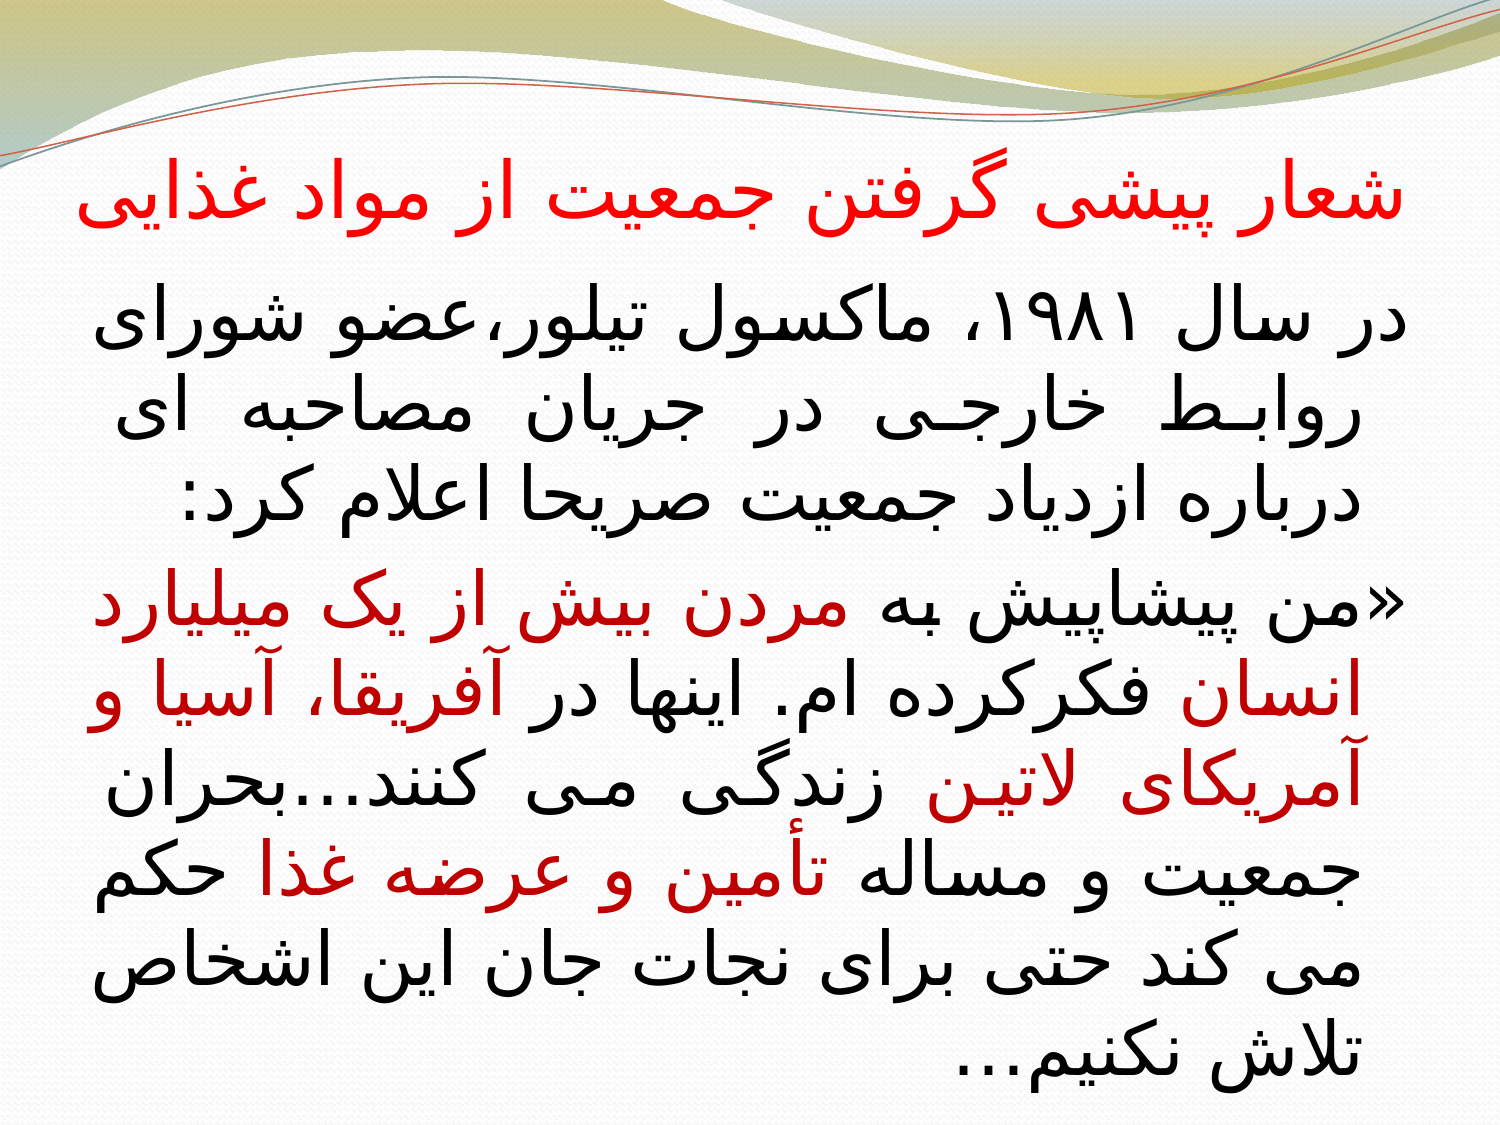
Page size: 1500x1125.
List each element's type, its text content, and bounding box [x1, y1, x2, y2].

title شعار پیشی گرفتن جمعیت از مواد غذایی [74, 115, 1426, 235]
list در سال ۱۹۸۱، ماکسول تیلور،عضو شورای روابط خارجی در جریان مصاحبه ای درباره ازدیاد جمعیت صریحا اعلام کرد: «من پیشاپیش به مردن بیش از یک میلیارد انسان فکرکرده ام. اینها در آفریقا، آسیا و آمریکای لاتین زندگی می کنند…بحران جمعیت و مساله تأمین و عرضه غذا حکم می کند حتی برای نجات جان اين اشخاص تلاش نکنیم… [74, 257, 1426, 1038]
